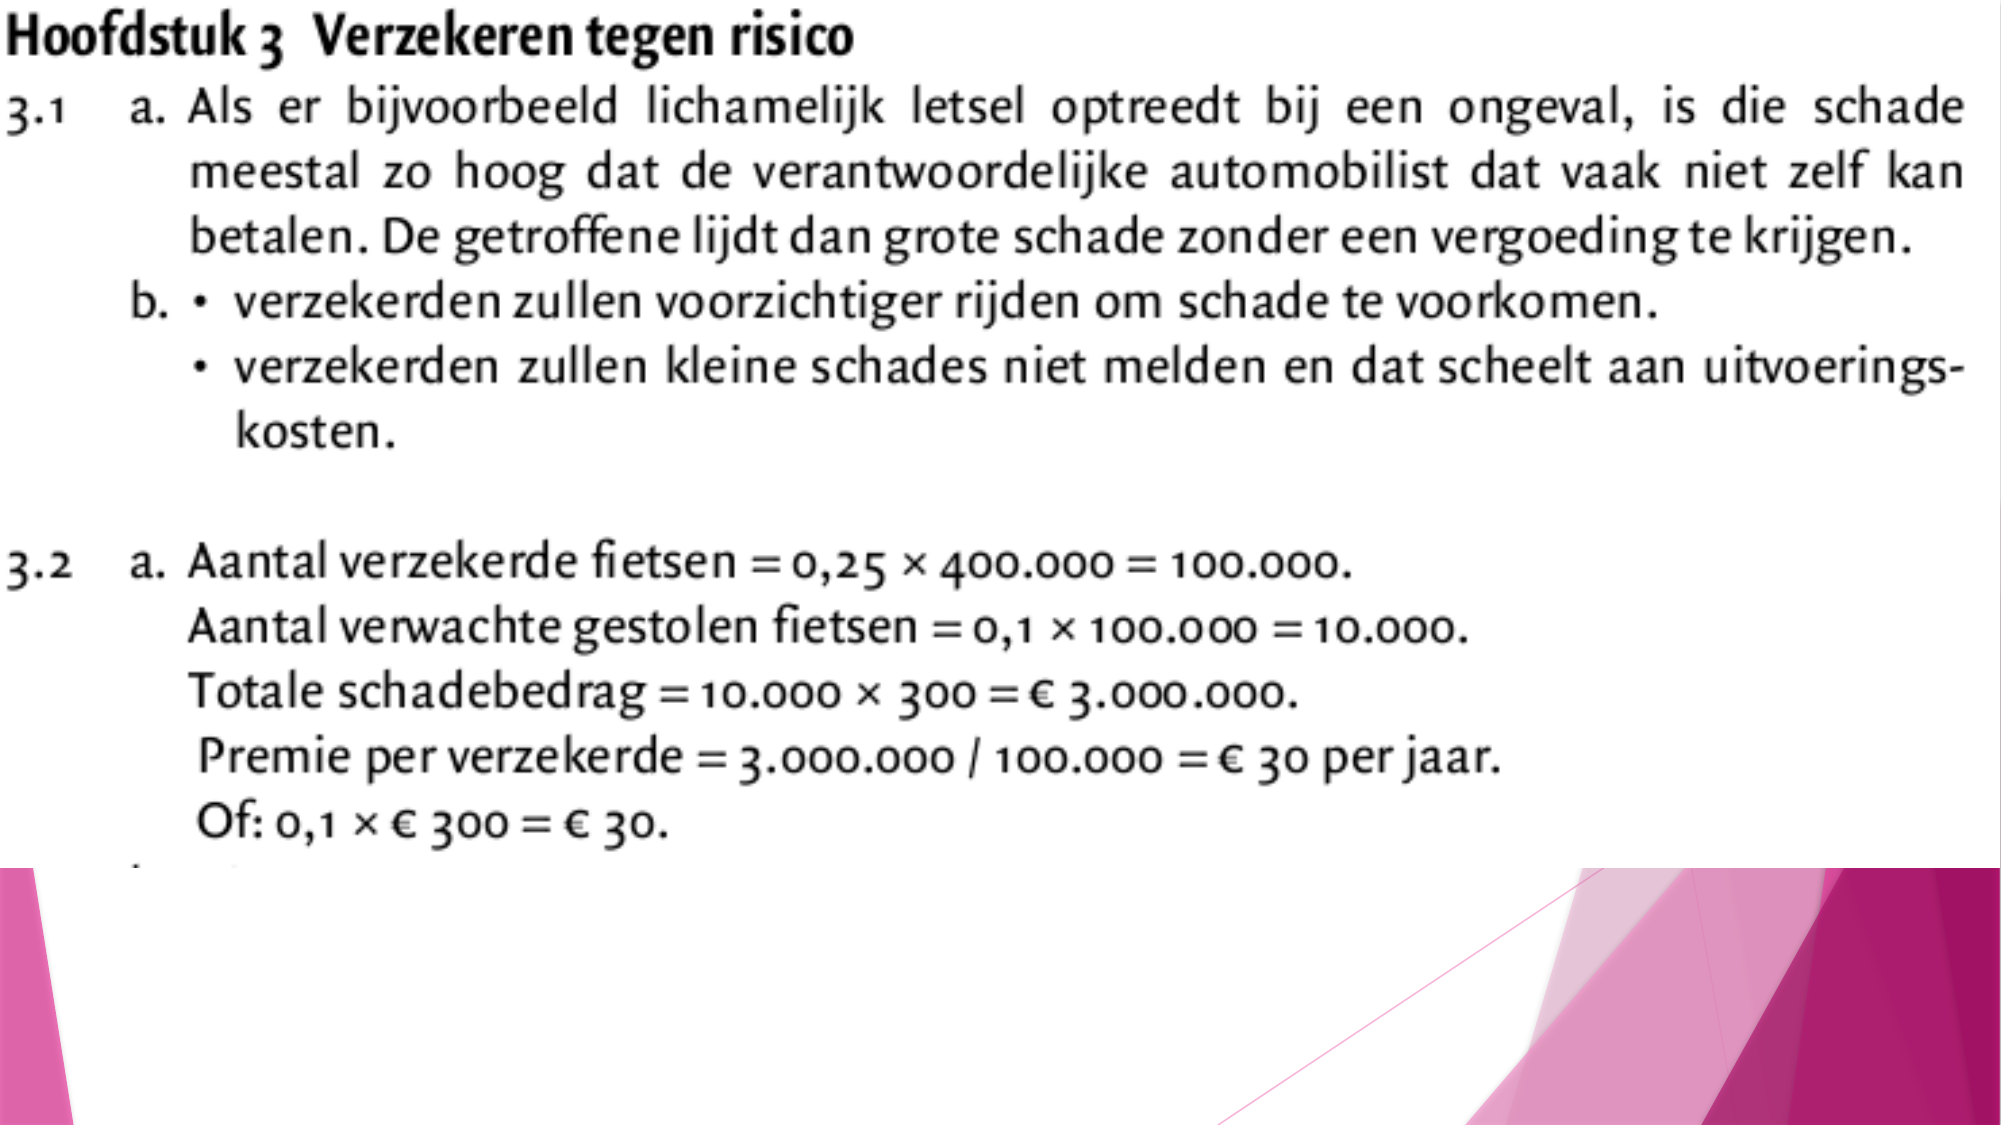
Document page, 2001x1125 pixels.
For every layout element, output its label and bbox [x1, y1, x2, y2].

picture [0, 0, 2000, 869]
